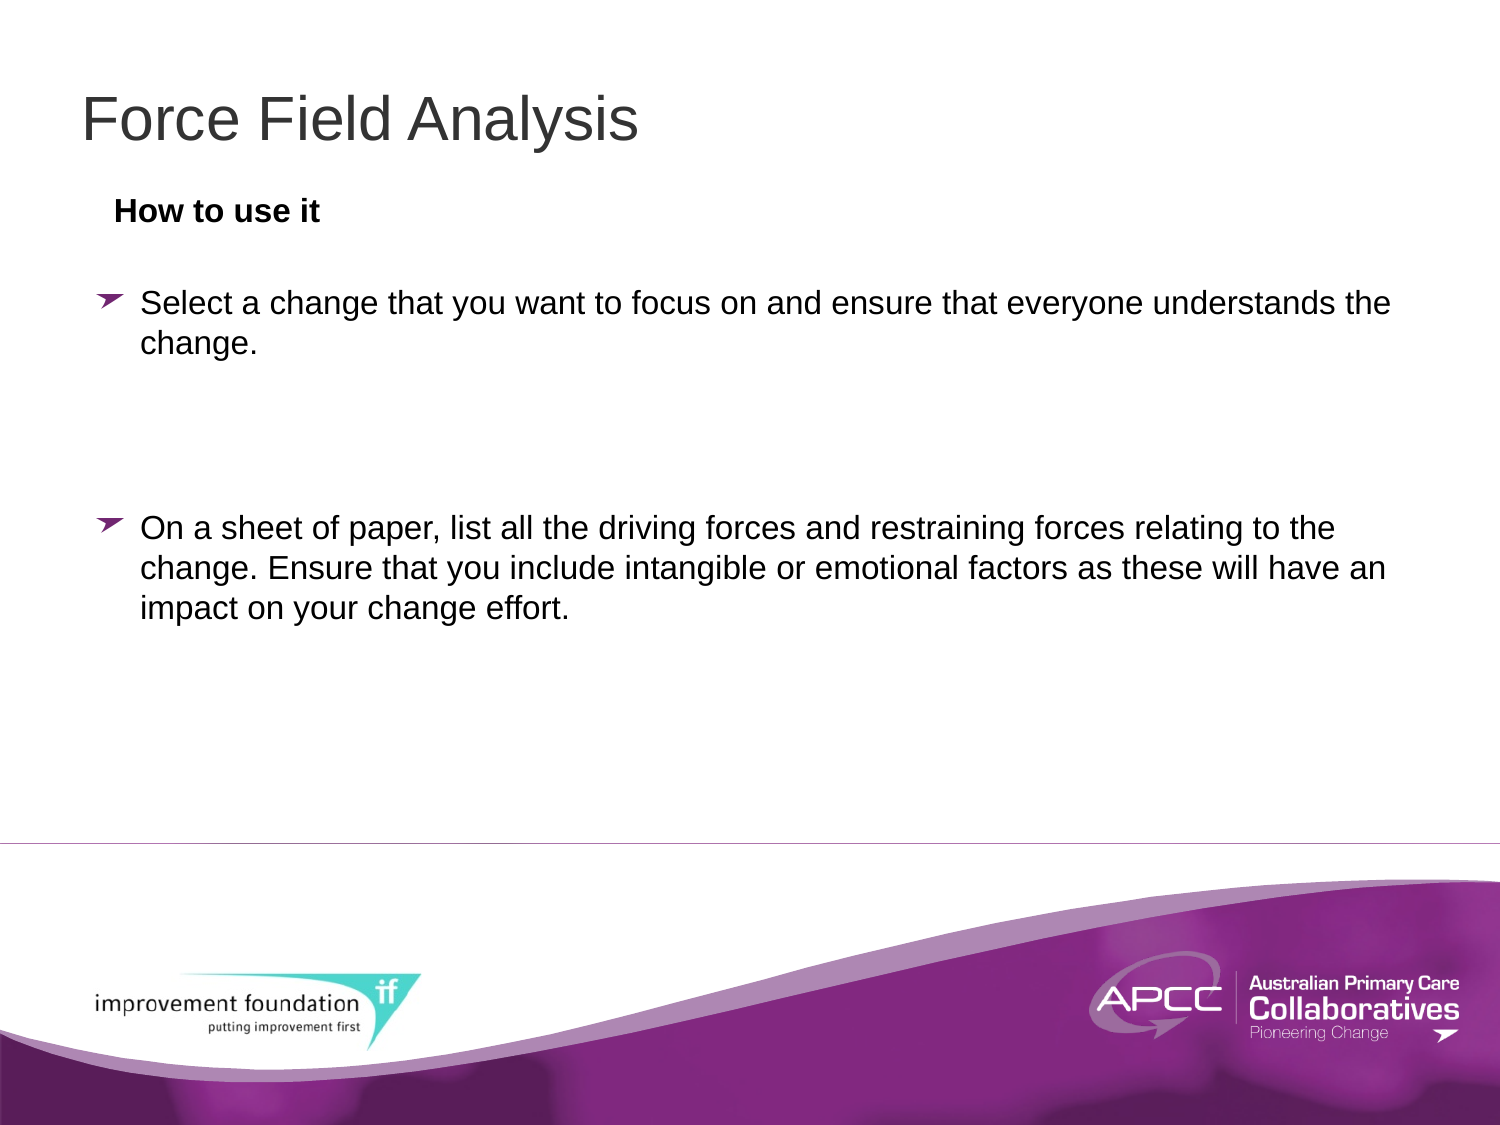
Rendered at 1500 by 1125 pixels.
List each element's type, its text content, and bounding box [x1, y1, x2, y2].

list How to use it Select a change that you want to focus on and ensure that everyone understands the change. On a sheet of paper, list all the driving forces and restraining forces relating to the change. Ensure that you include intangible or emotional factors as these will have an impact on your change effort. [81, 182, 1419, 1023]
picture [0, 883, 1500, 1125]
title Force Field Analysis [80, 77, 1419, 183]
picture [93, 1023, 422, 1051]
picture [96, 294, 111, 309]
picture [96, 518, 111, 533]
